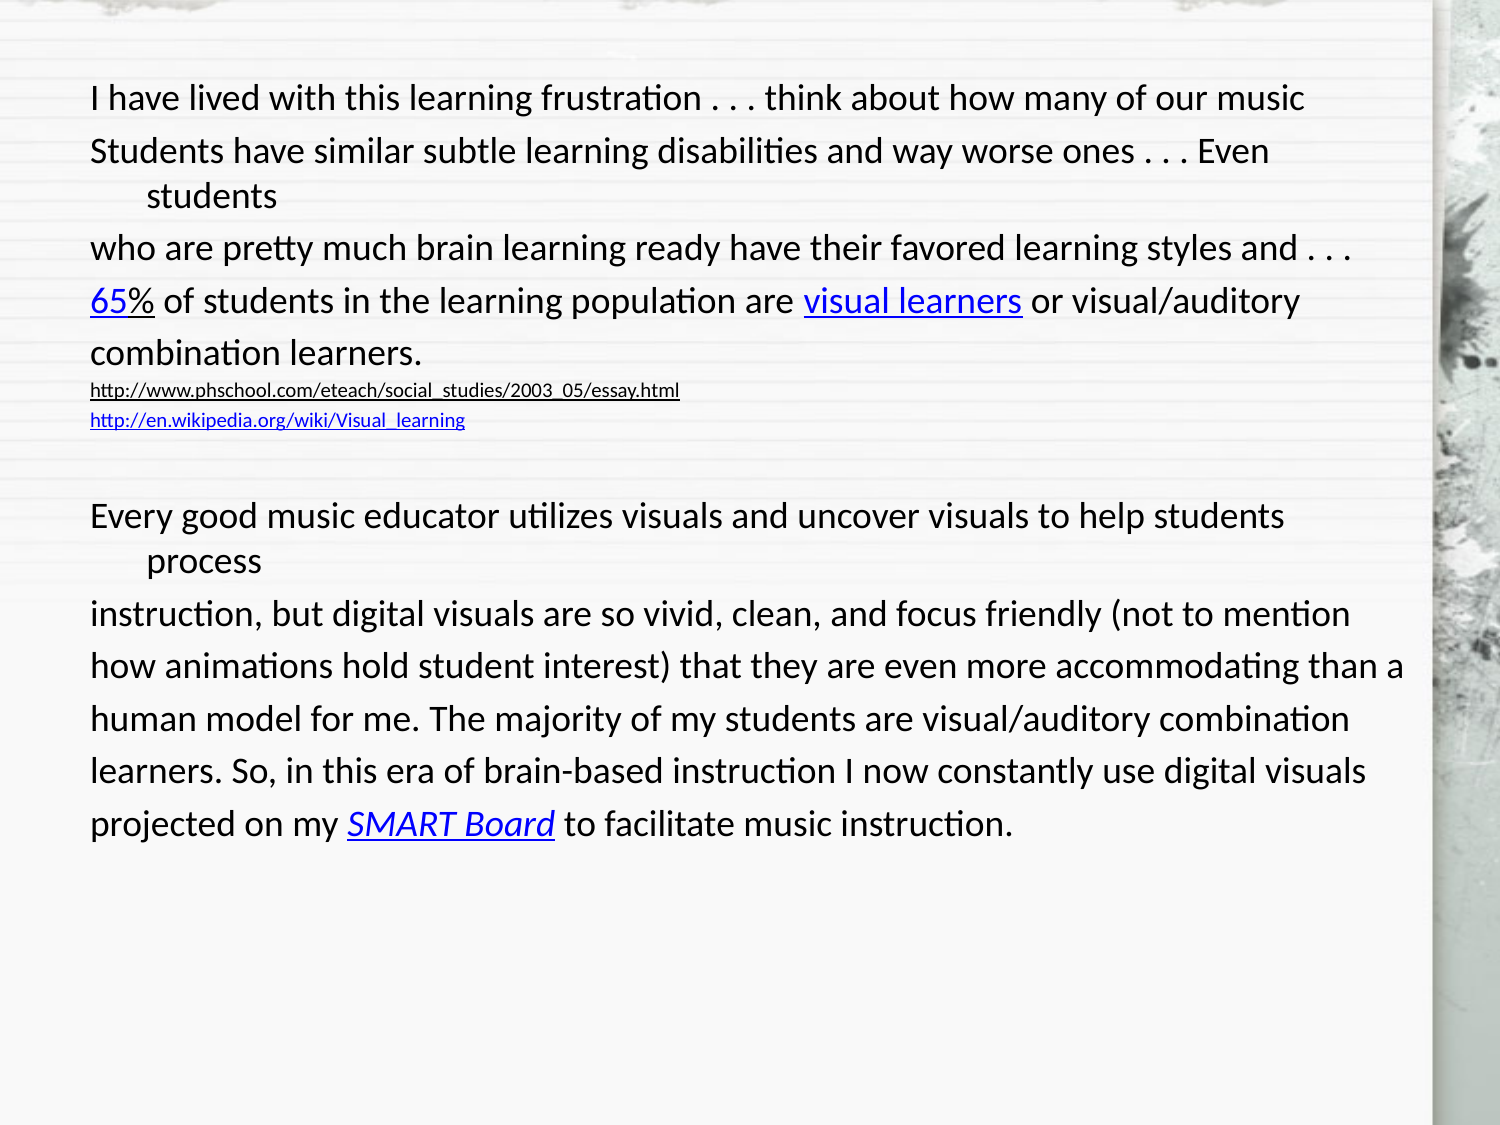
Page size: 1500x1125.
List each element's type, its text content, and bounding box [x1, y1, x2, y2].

list I have lived with this learning frustration . . . think about how many of our music Students have similar subtle learning disabilities and way worse ones . . . Even students who are pretty much brain learning ready have their favored learning styles and . . . 65% of students in the learning population are visual learners or visual/auditory combination learners. http://www.phschool.com/eteach/social_studies/2003_05/essay.html http://en.wikipedia.org/wiki/Visual_learning Every good music educator utilizes visuals and uncover visuals to help students process instruction, but digital visuals are so vivid, clean, and focus friendly (not to mention how animations hold student interest) that they are even more accommodating than a human model for me. The majority of my students are visual/auditory combination learners. So, in this era of brain-based instruction I now constantly use digital visuals projected on my SMART Board to facilitate music instruction. [75, 65, 1425, 1037]
picture [0, 0, 1500, 1125]
